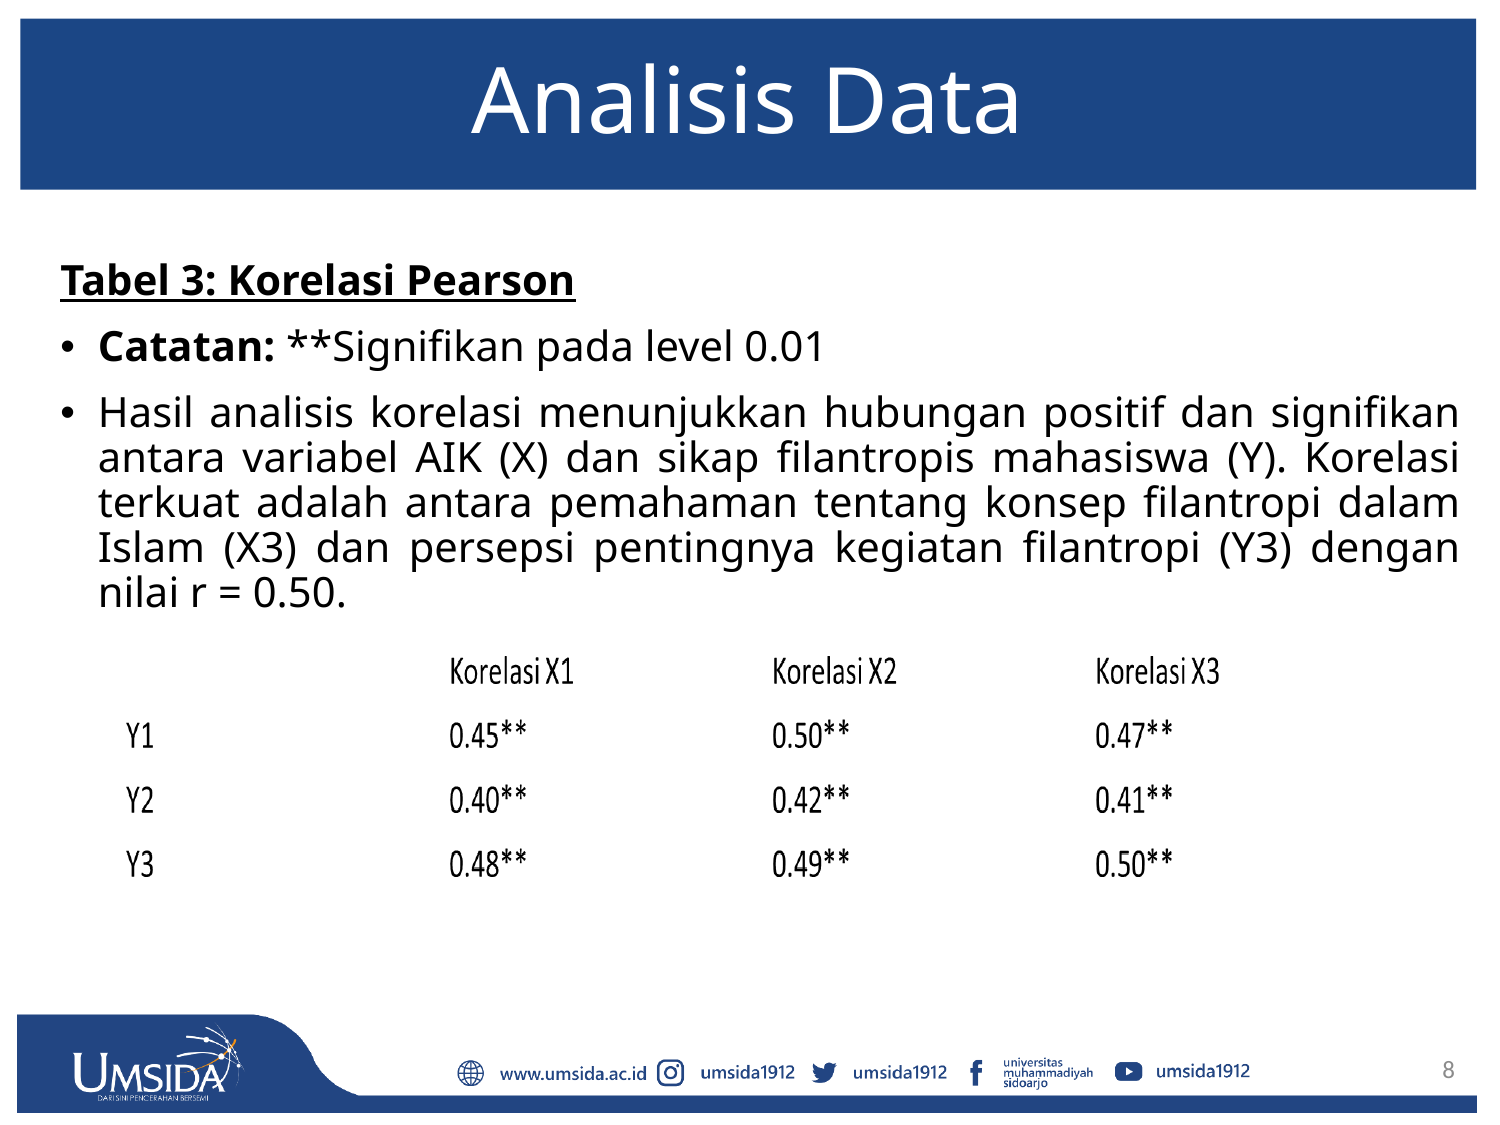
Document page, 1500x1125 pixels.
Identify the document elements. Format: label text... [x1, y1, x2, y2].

picture [17, 18, 1477, 1113]
title Analisis Data [20, 18, 1477, 190]
picture [114, 633, 1407, 913]
text_box Tabel 3: Korelasi Pearson Catatan: **Signifikan pada level 0.01 Hasil analisis korelasi menunjukkan hubungan positif dan signifikan antara variabel AIK (X) dan sikap filantropis mahasiswa (Y). Korelasi terkuat adalah antara pemahaman tentang konsep filantropi dalam Islam (X3) dan persepsi pentingnya kegiatan filantropi (Y3) dengan nilai r = 0.50. [45, 252, 1476, 1017]
list [20, 227, 1477, 992]
